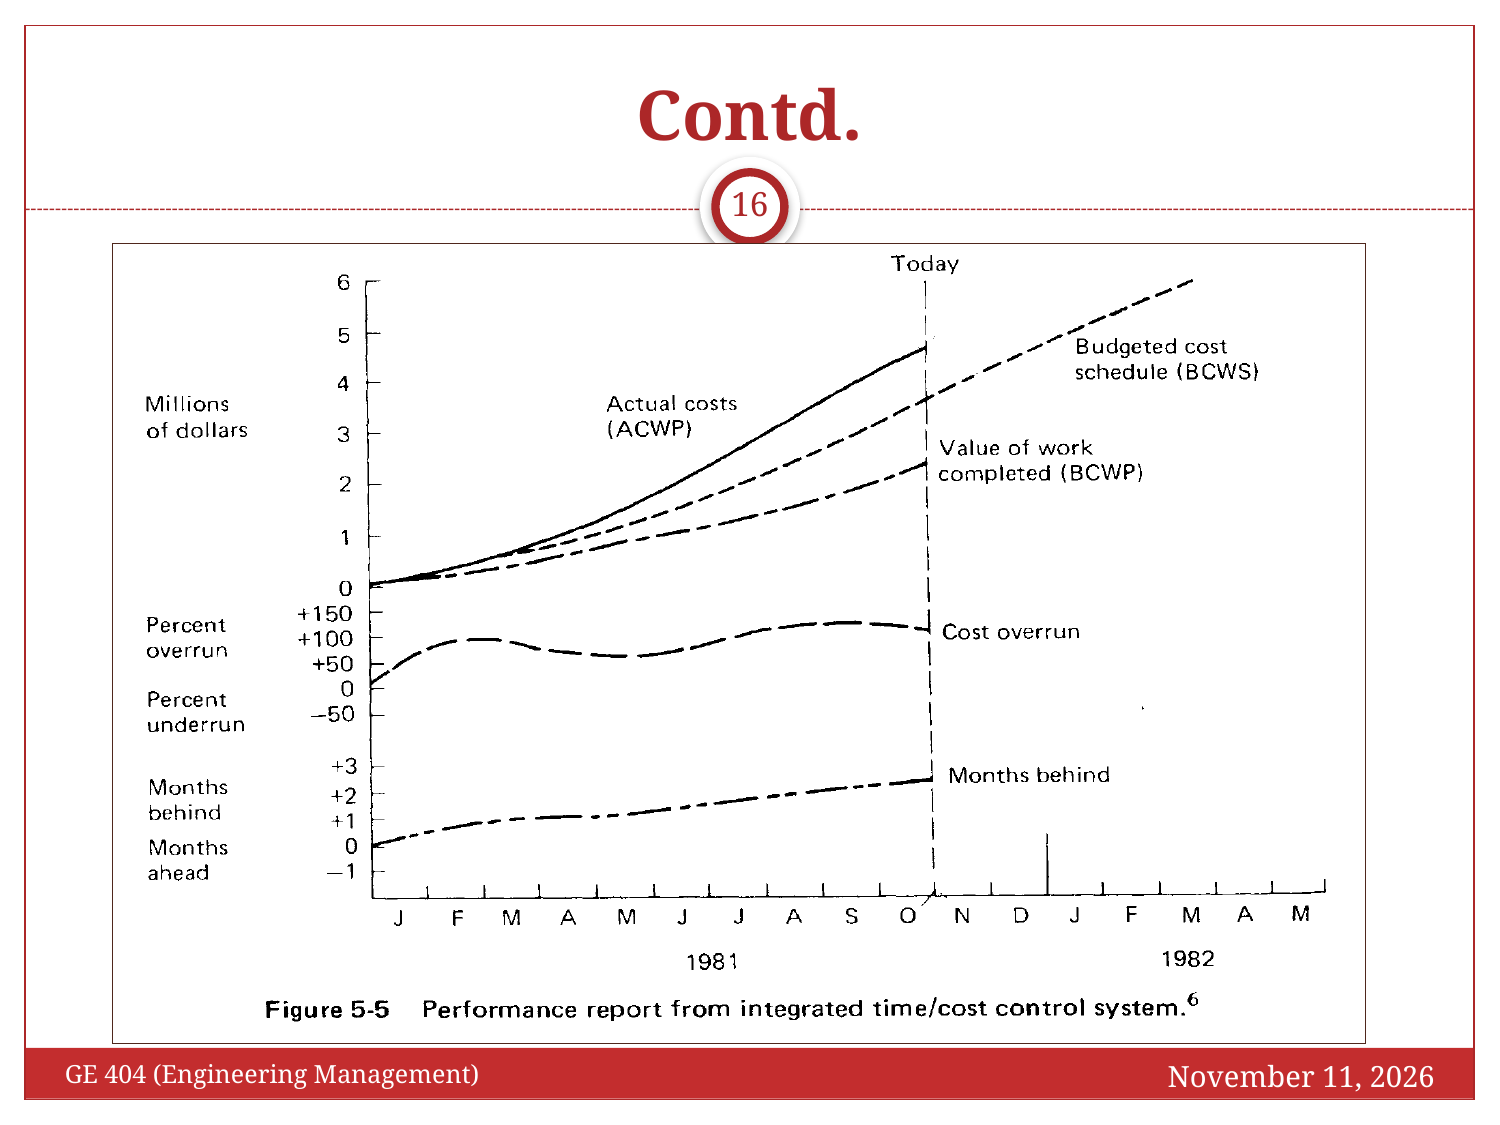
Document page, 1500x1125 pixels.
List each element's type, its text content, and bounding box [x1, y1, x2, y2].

slide_number 16 [712, 169, 788, 240]
picture [112, 242, 1366, 1044]
footer GE 404 (Engineering Management) [50, 1051, 638, 1112]
title Contd. [49, 37, 1450, 162]
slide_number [950, 1050, 1450, 1111]
